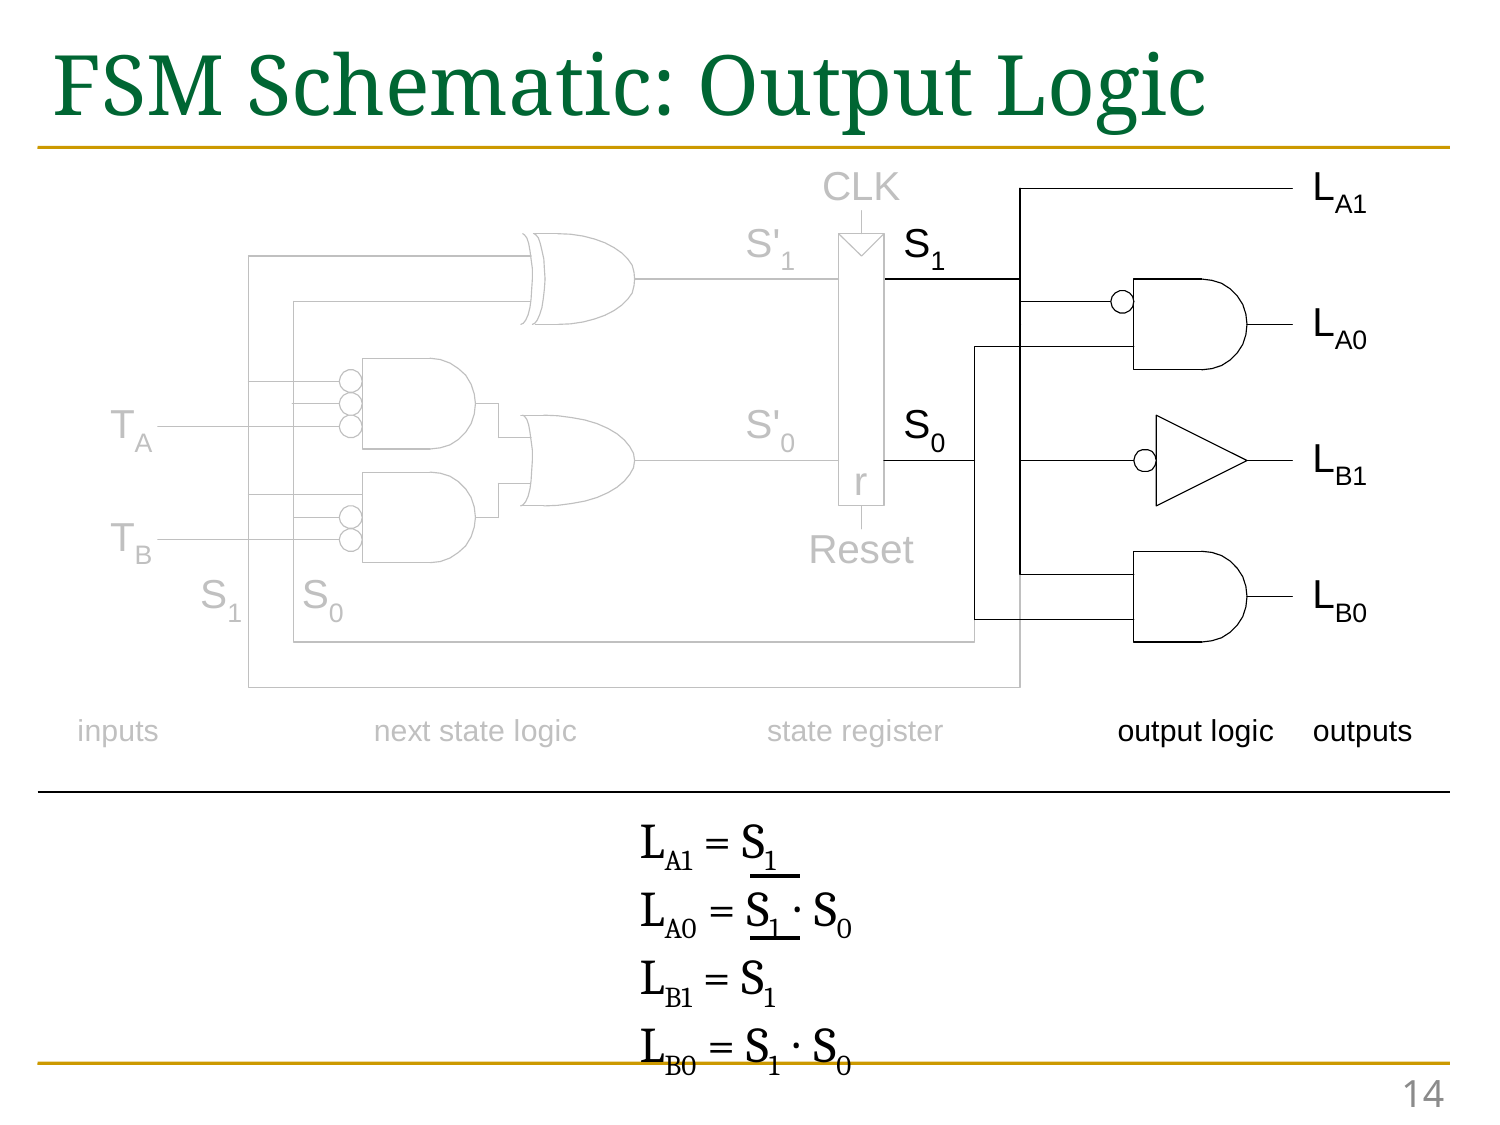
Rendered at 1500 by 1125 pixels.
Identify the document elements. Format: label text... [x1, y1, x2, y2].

text_box LA1 = S1 LA0 = S1 ∙ S0 LB1 = S1 LB0 = S1 ∙ S0 [624, 801, 1000, 1089]
slide_number 14 [1121, 1066, 1460, 1125]
title FSM Schematic: Output Logic [37, 24, 1450, 200]
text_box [49, 137, 1438, 784]
